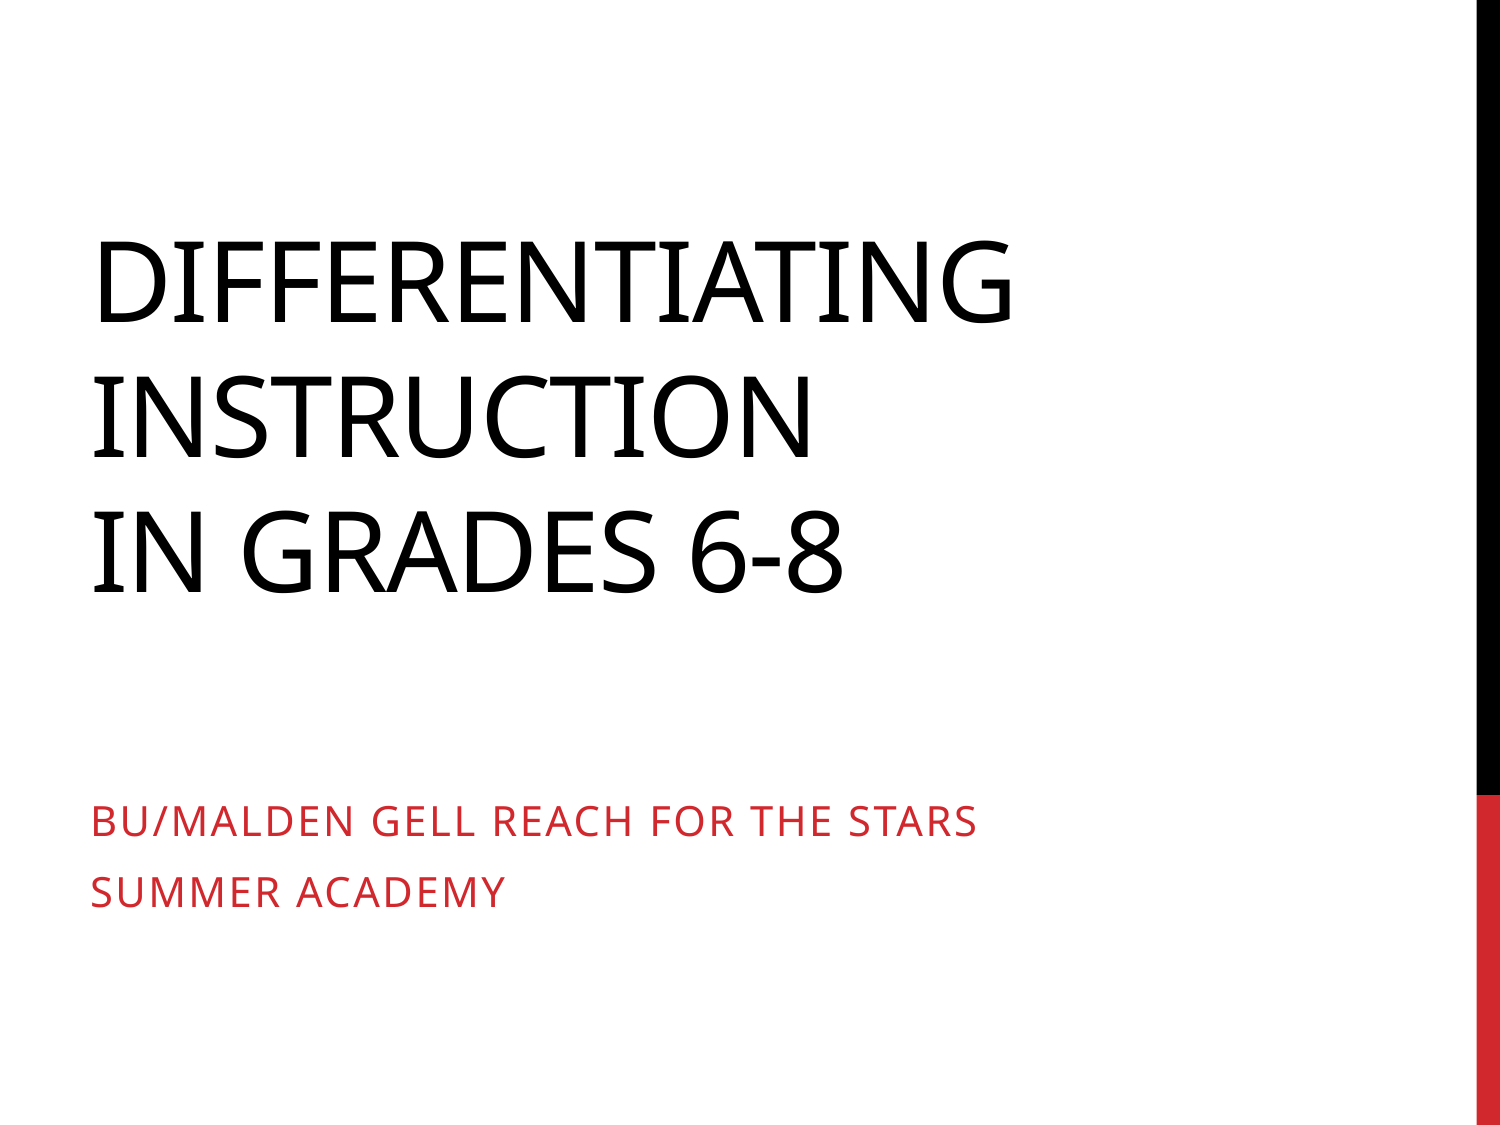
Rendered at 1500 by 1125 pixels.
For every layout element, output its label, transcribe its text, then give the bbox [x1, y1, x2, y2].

subtitle BU/Malden GELL Reach for the stars summer academy [75, 787, 1200, 938]
title Differentiating Instruction in grades 6-8 [75, 37, 1350, 788]
